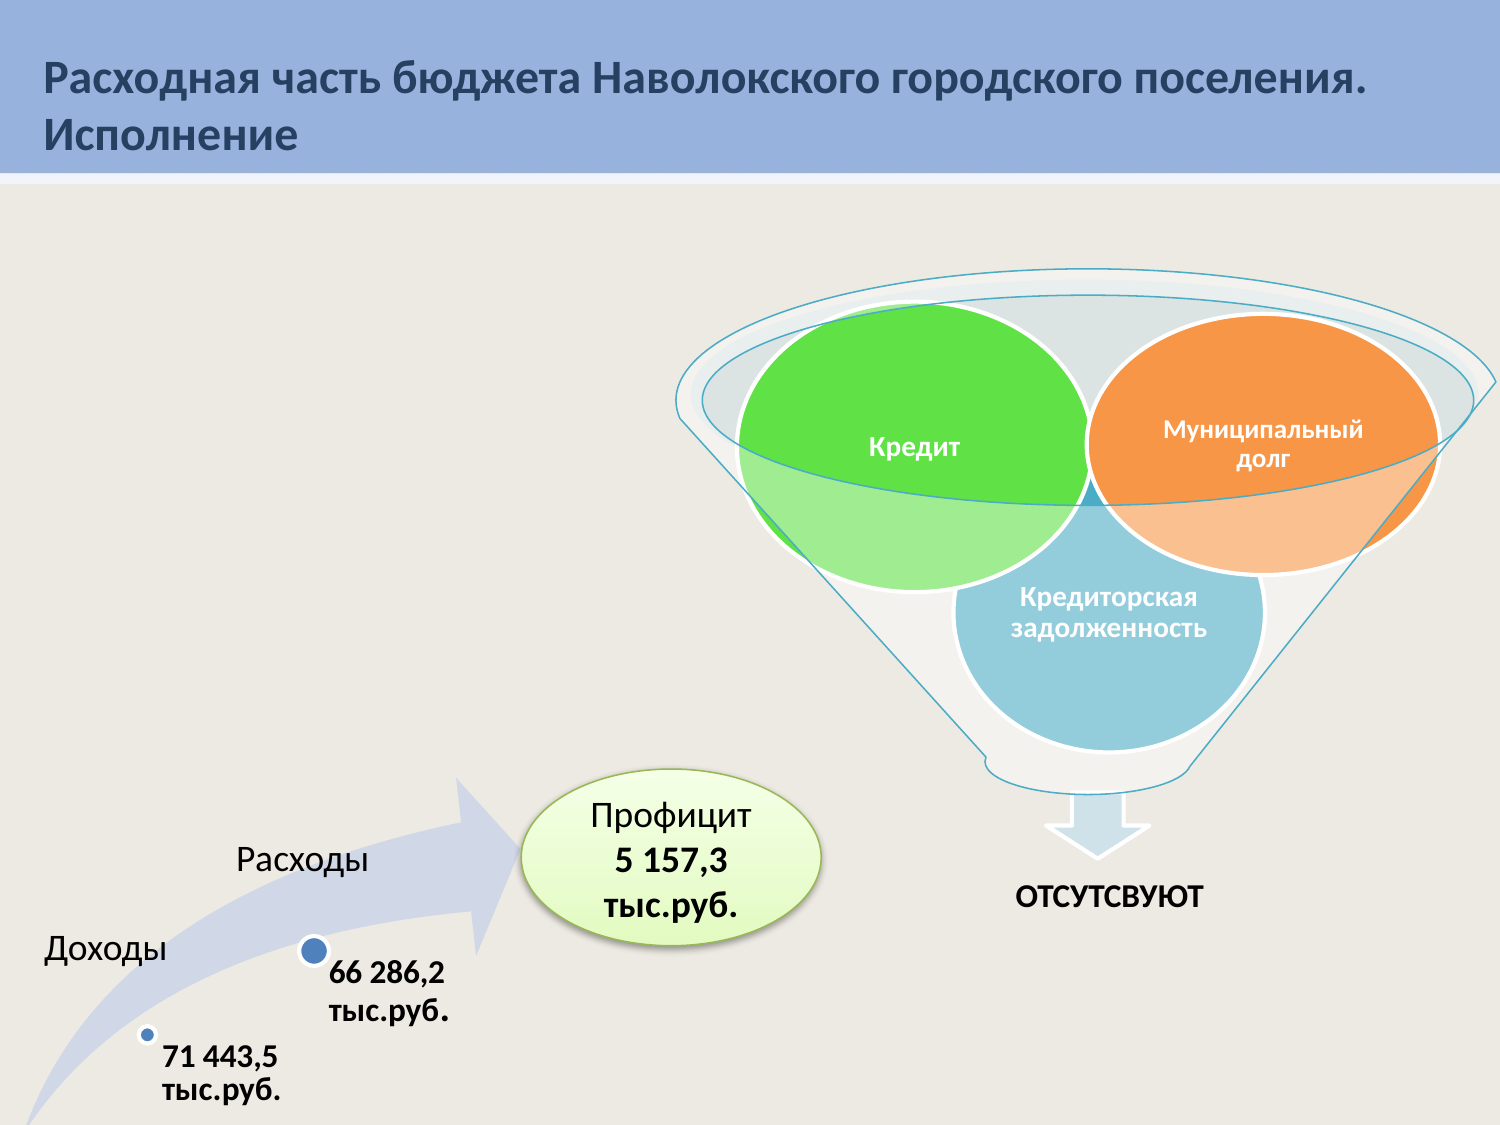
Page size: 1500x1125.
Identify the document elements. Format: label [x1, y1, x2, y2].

text_box [671, 180, 1500, 977]
text_box [22, 777, 521, 1125]
picture [0, 0, 1500, 1125]
